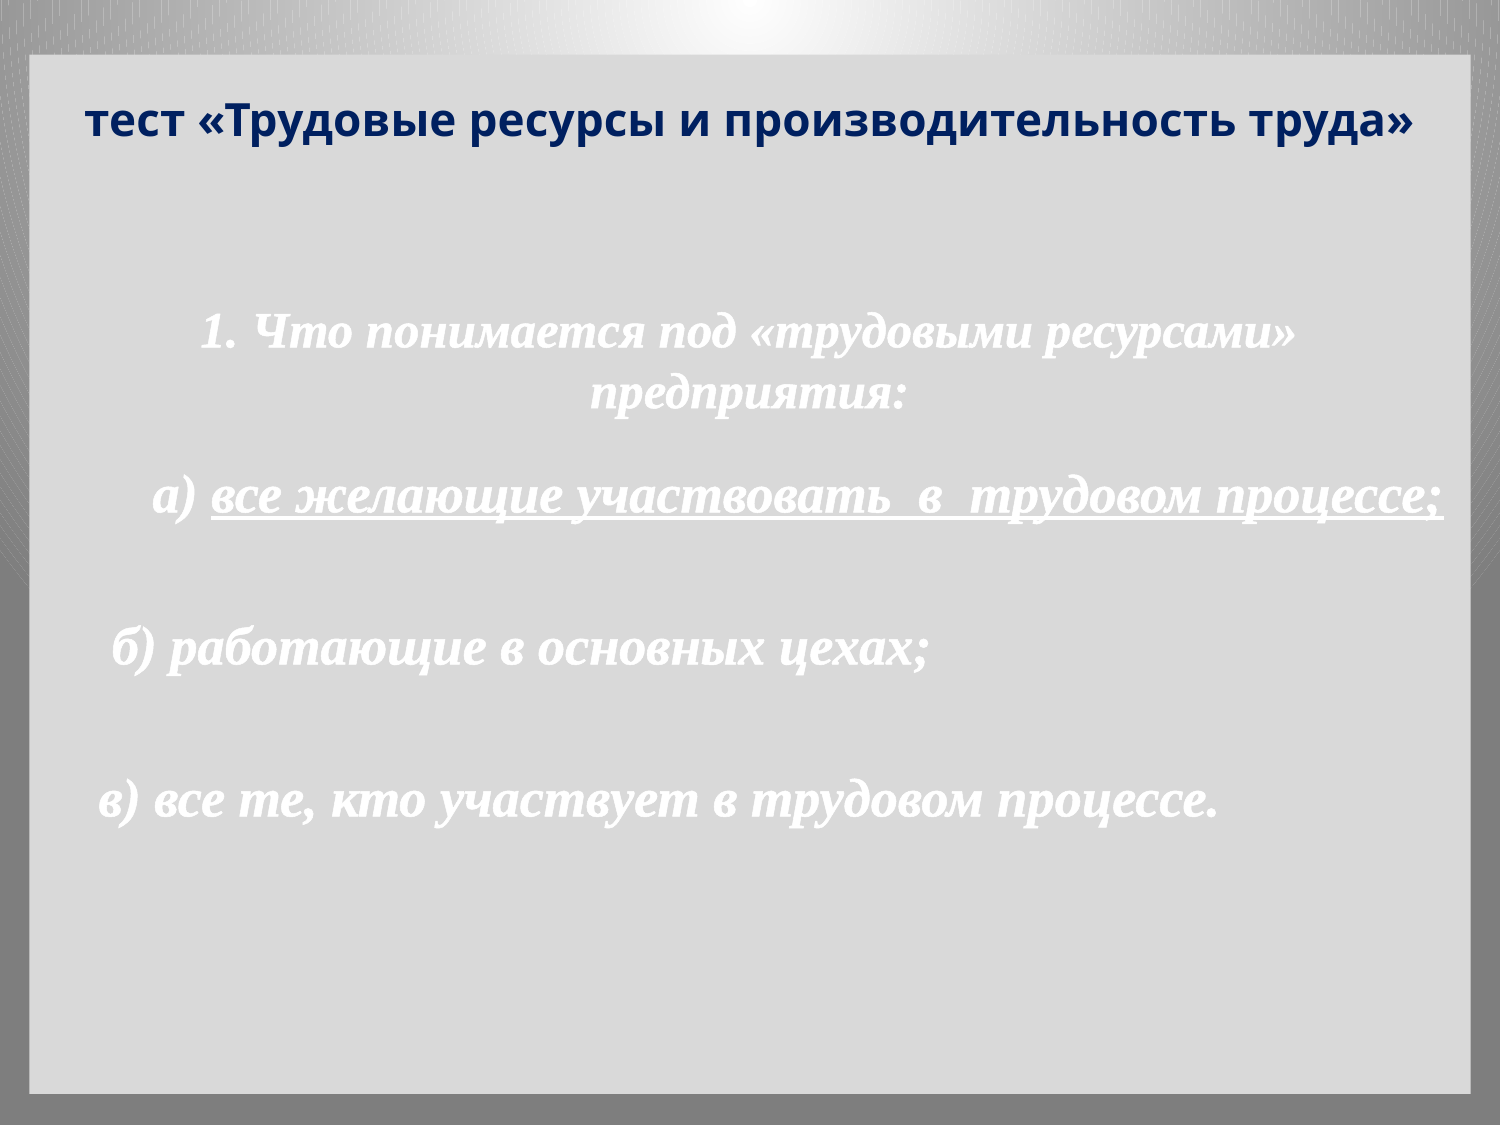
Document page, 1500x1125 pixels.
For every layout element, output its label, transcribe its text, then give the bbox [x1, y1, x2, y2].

list тест «Трудовые ресурсы и производительность труда» 1. Что понимается под «трудовыми ресурсами» предприятия: а) все желающие участвовать в трудовом процессе; б) работающие в основных цехах; в) все те, кто участвует в трудовом процессе. [29, 54, 1471, 1094]
